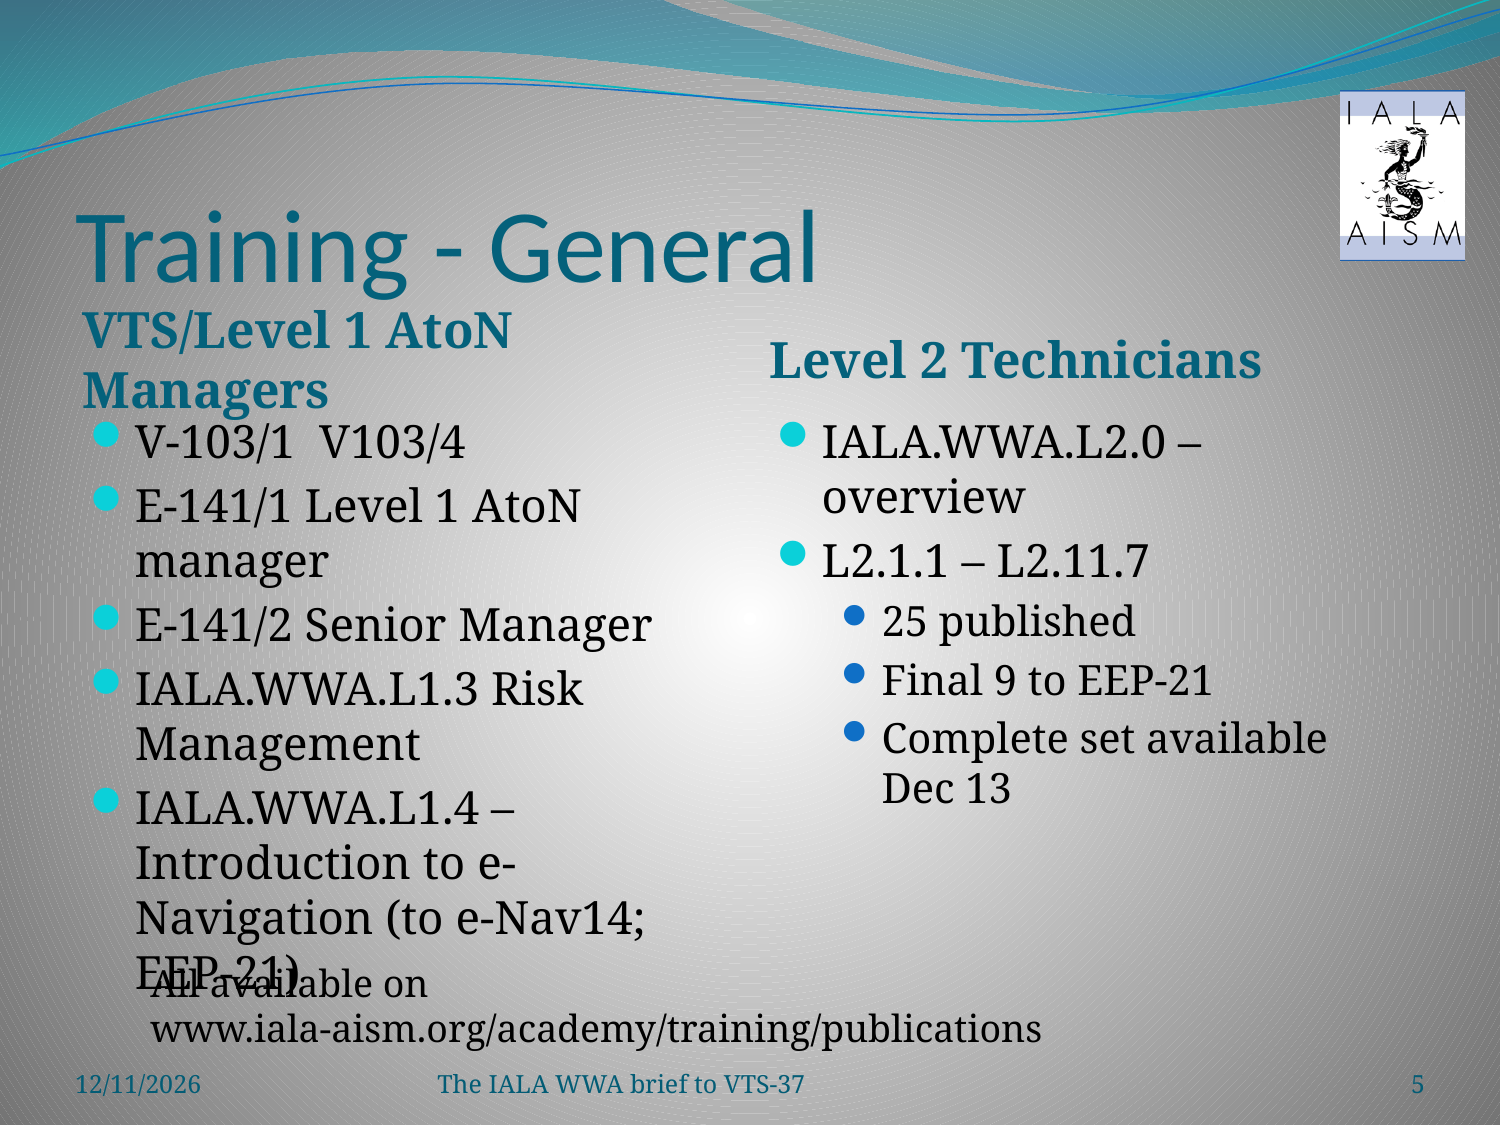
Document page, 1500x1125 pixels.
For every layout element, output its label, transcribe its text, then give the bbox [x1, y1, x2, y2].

list Level 2 Technicians [761, 305, 1425, 412]
slide_number 5 [1299, 1042, 1425, 1103]
list V-103/1 V103/4 E-141/1 Level 1 AtoN manager E-141/2 Senior Manager IALA.WWA.L1.3 Risk Management IALA.WWA.L1.4 – Introduction to e-Navigation (to e-Nav14; EEP-21) [75, 412, 738, 941]
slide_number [75, 1042, 425, 1103]
picture [1340, 90, 1465, 261]
list VTS/Level 1 AtoN Managers [75, 304, 738, 412]
footer The IALA WWA brief to VTS-37 [437, 1057, 988, 1103]
list IALA.WWA.L2.0 – overview L2.1.1 – L2.11.7 25 published Final 9 to EEP-21 Complete set available Dec 13 [761, 412, 1425, 1042]
text_box All available on www.iala-aism.org/academy/training/publications [135, 952, 1306, 1057]
title Training - General [75, 115, 1425, 303]
